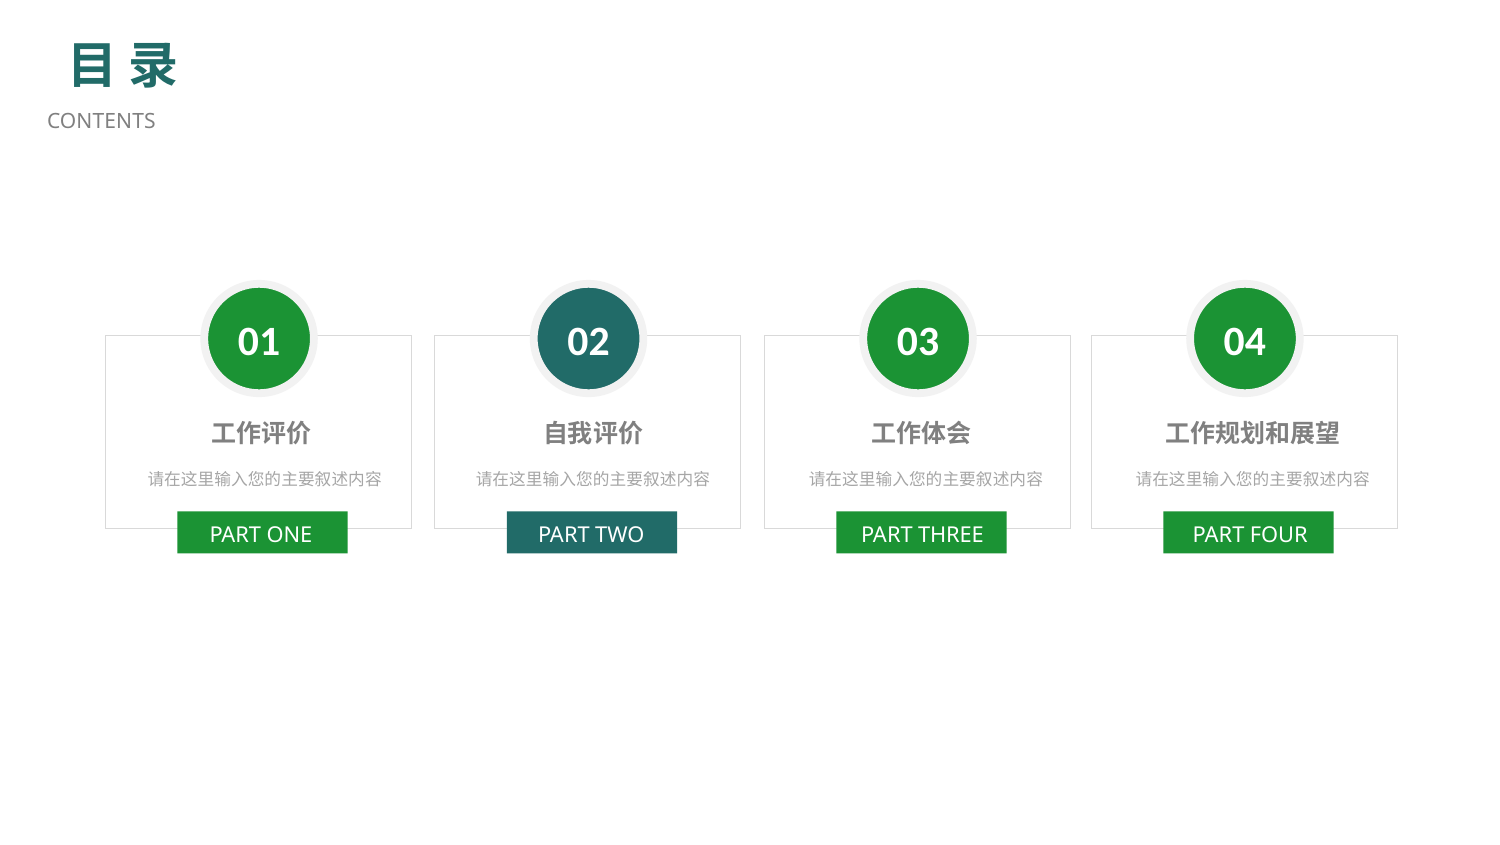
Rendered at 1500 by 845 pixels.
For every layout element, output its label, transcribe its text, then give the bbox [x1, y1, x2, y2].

text_box 工作评价 [196, 410, 327, 455]
text_box 请在这里输入您的主要叙述内容 [131, 461, 398, 496]
text_box [835, 510, 1008, 554]
text_box 请在这里输入您的主要叙述内容 [793, 461, 1059, 496]
text_box 目 录 [55, 28, 190, 100]
text_box 04 [1189, 282, 1301, 395]
text_box PART FOUR [1177, 512, 1323, 554]
text_box 03 [862, 282, 974, 395]
text_box 01 [203, 282, 315, 395]
text_box [763, 334, 1072, 530]
text_box 02 [532, 282, 645, 395]
text_box [1090, 334, 1398, 530]
text_box [434, 334, 742, 530]
text_box PART THREE [846, 512, 999, 554]
text_box 工作规划和展望 [1150, 410, 1356, 455]
text_box [104, 334, 413, 530]
text_box [506, 510, 678, 554]
text_box PART TWO [523, 512, 660, 554]
text_box CONTENTS [32, 100, 224, 141]
text_box PART ONE [194, 512, 328, 554]
text_box 请在这里输入您的主要叙述内容 [460, 461, 726, 496]
text_box [176, 510, 349, 554]
text_box 自我评价 [528, 410, 658, 455]
text_box 工作体会 [856, 410, 987, 455]
text_box [1162, 510, 1335, 554]
text_box 请在这里输入您的主要叙述内容 [1120, 461, 1386, 496]
